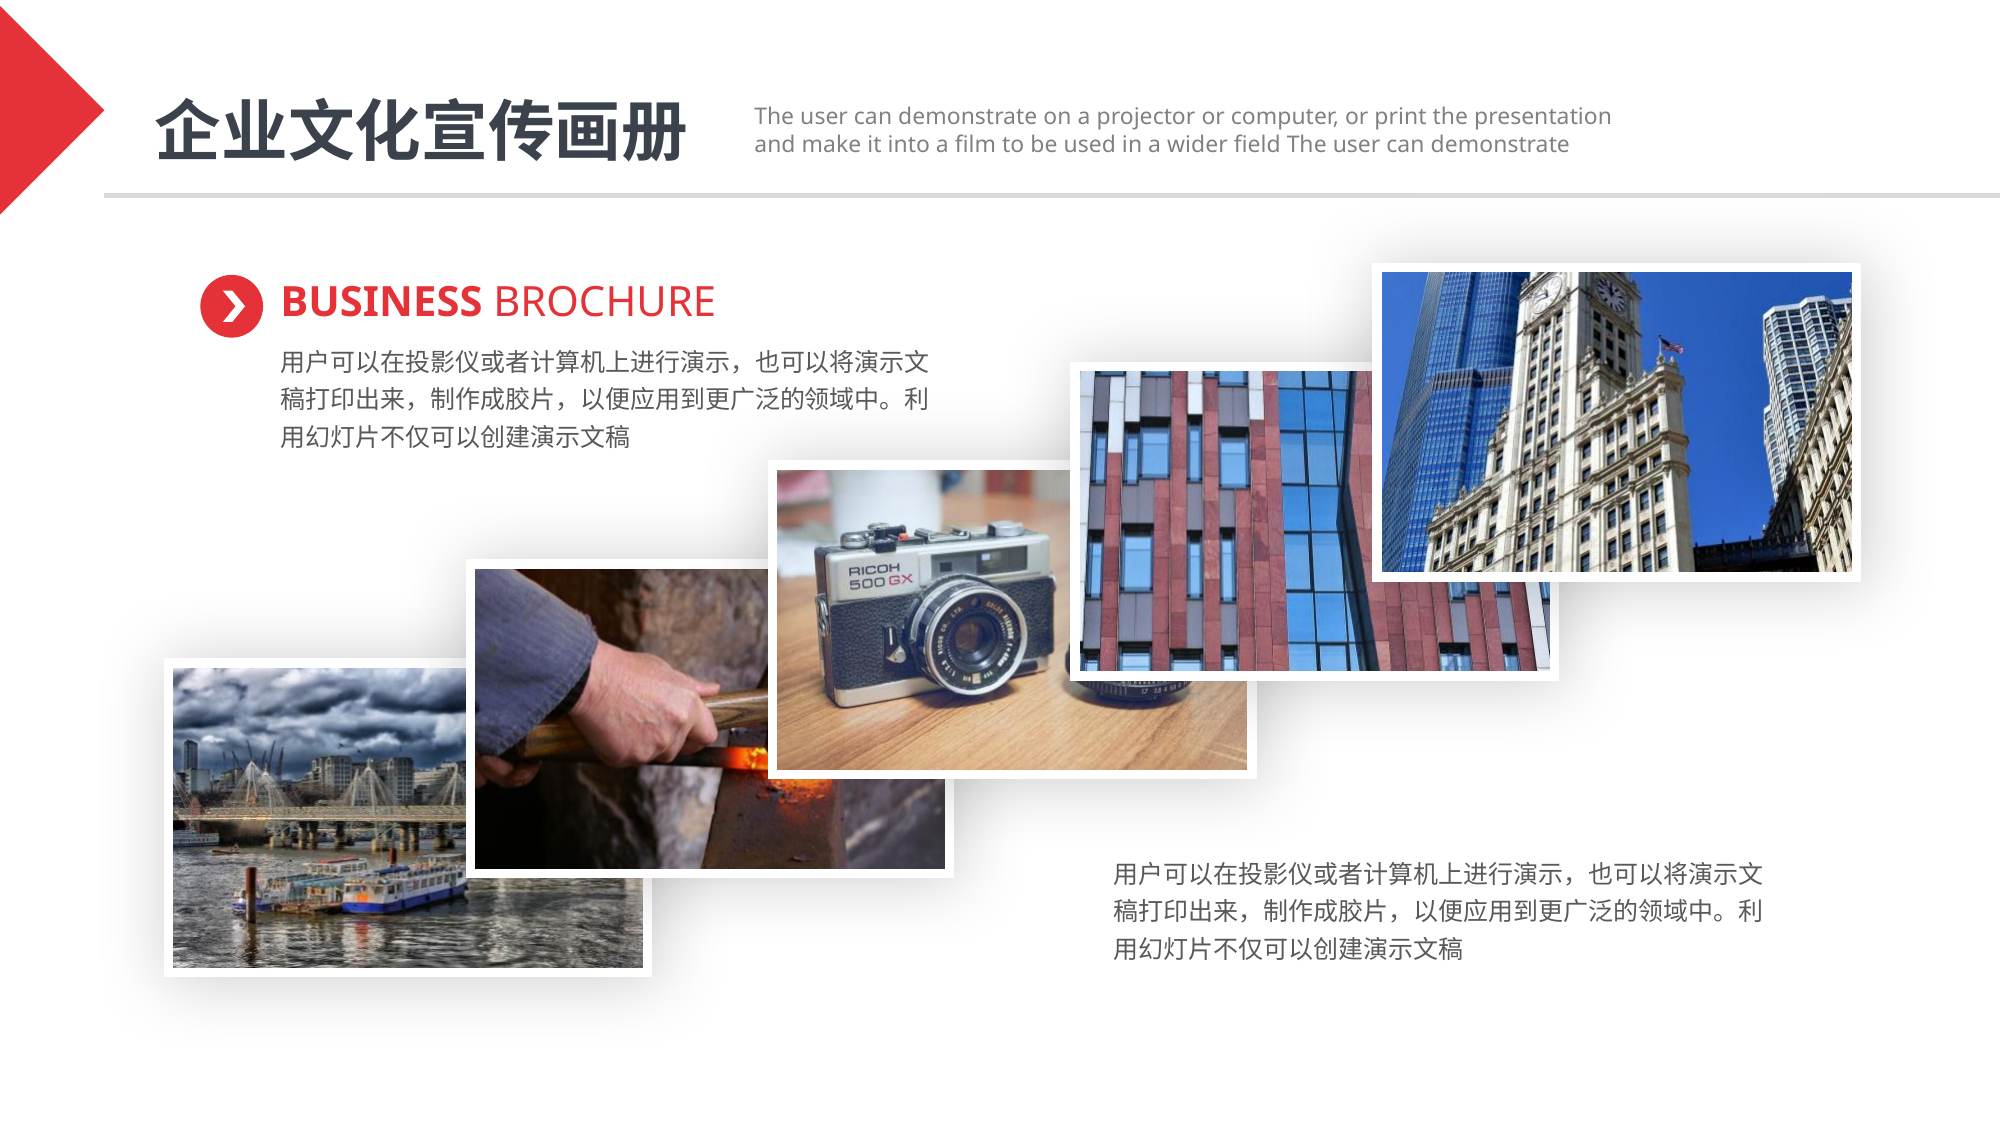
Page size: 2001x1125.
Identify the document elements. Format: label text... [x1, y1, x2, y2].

text_box 用户可以在投影仪或者计算机上进行演示，也可以将演示文稿打印出来，制作成胶片，以便应用到更广泛的领域中。利用幻灯片不仅可以创建演示文稿 [1098, 843, 1798, 971]
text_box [200, 267, 965, 461]
text_box [1074, 365, 1555, 677]
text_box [0, 0, 2000, 238]
text_box [469, 563, 951, 875]
text_box [167, 662, 649, 973]
text_box [1376, 267, 1857, 578]
text_box [772, 464, 1253, 776]
